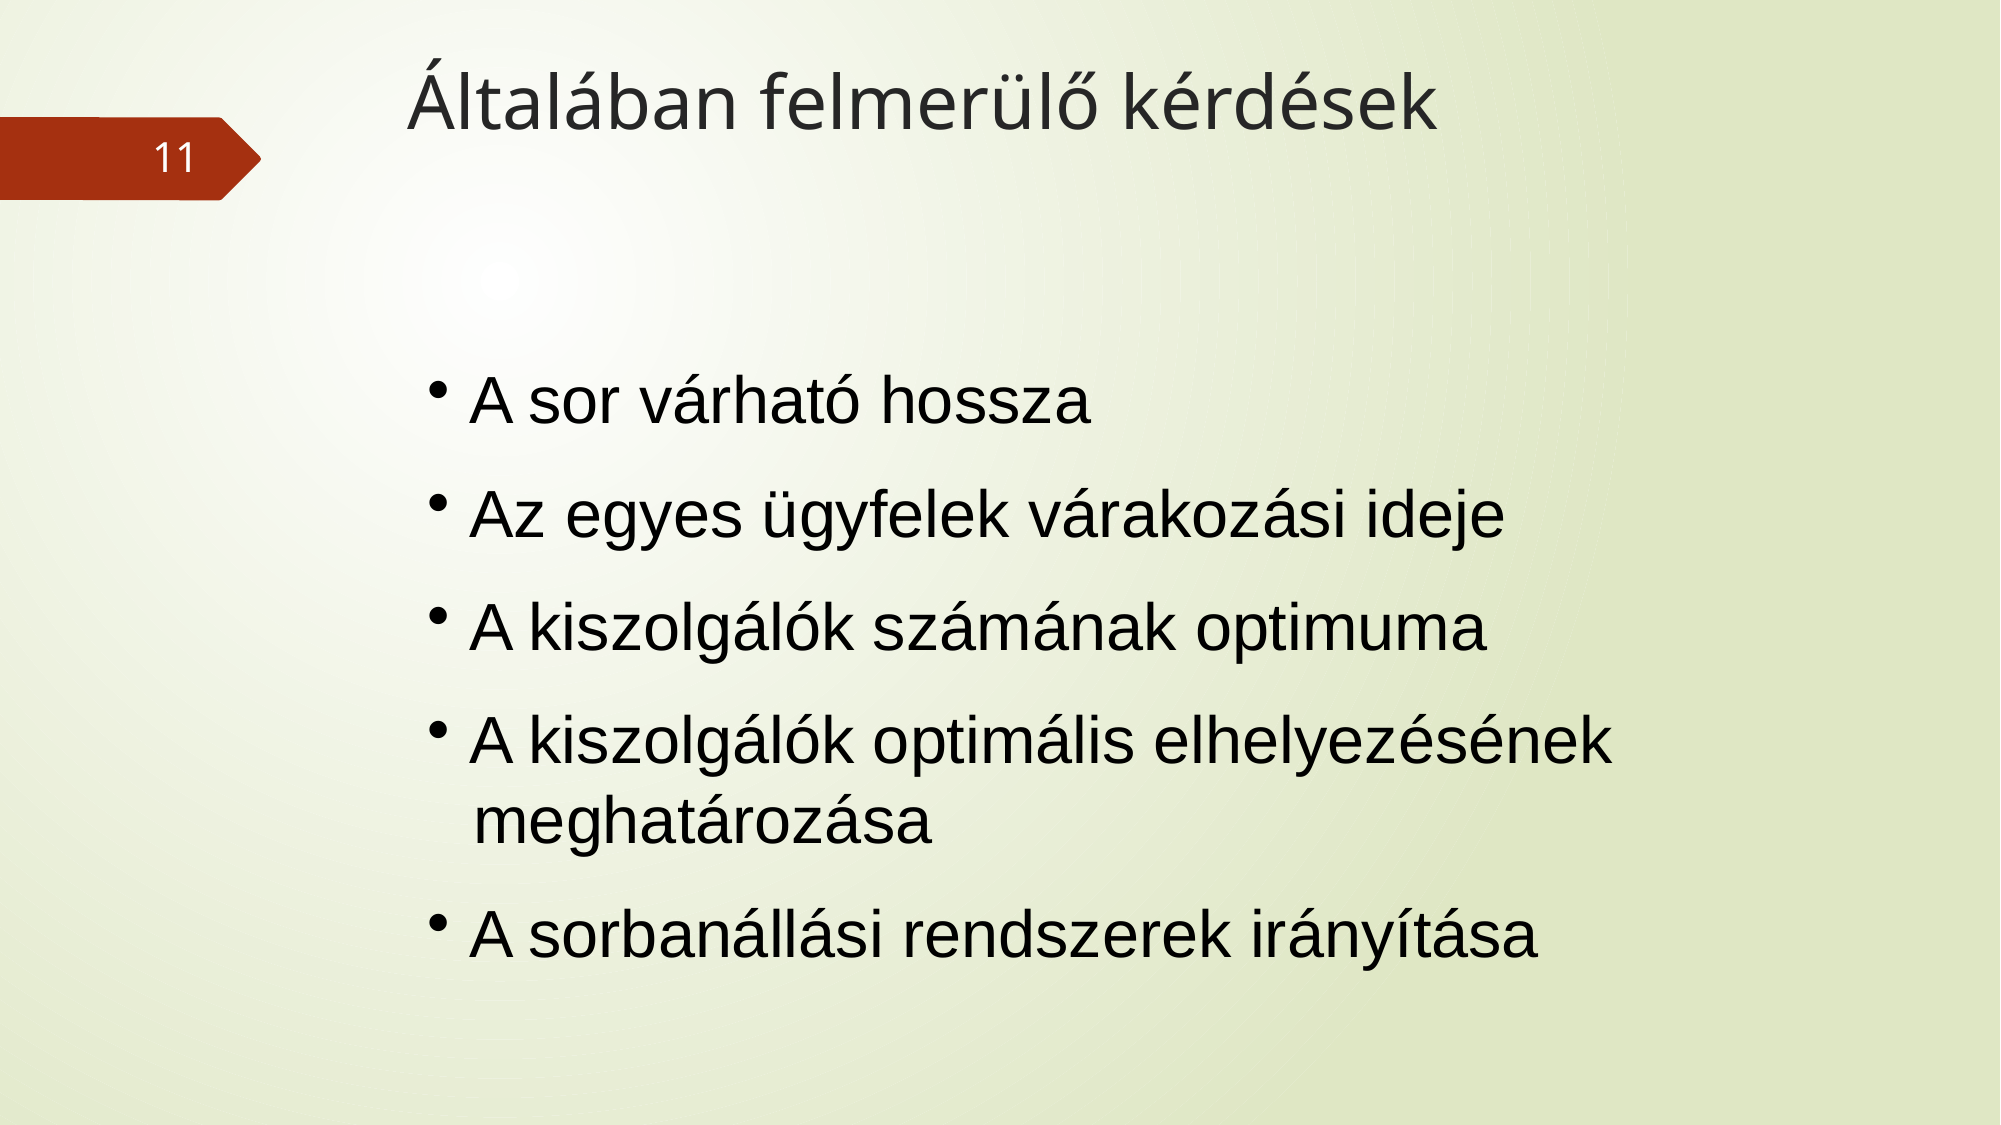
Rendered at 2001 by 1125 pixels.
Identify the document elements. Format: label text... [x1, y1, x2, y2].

text_box A sor várható hossza Az egyes ügyfelek várakozási ideje A kiszolgálók számának optimuma A kiszolgálók optimális elhelyezésének meghatározása A sorbanállási rendszerek irányítása [412, 349, 1700, 978]
slide_number 11 [87, 129, 216, 190]
title Általában felmerülő kérdések [392, 47, 1732, 313]
